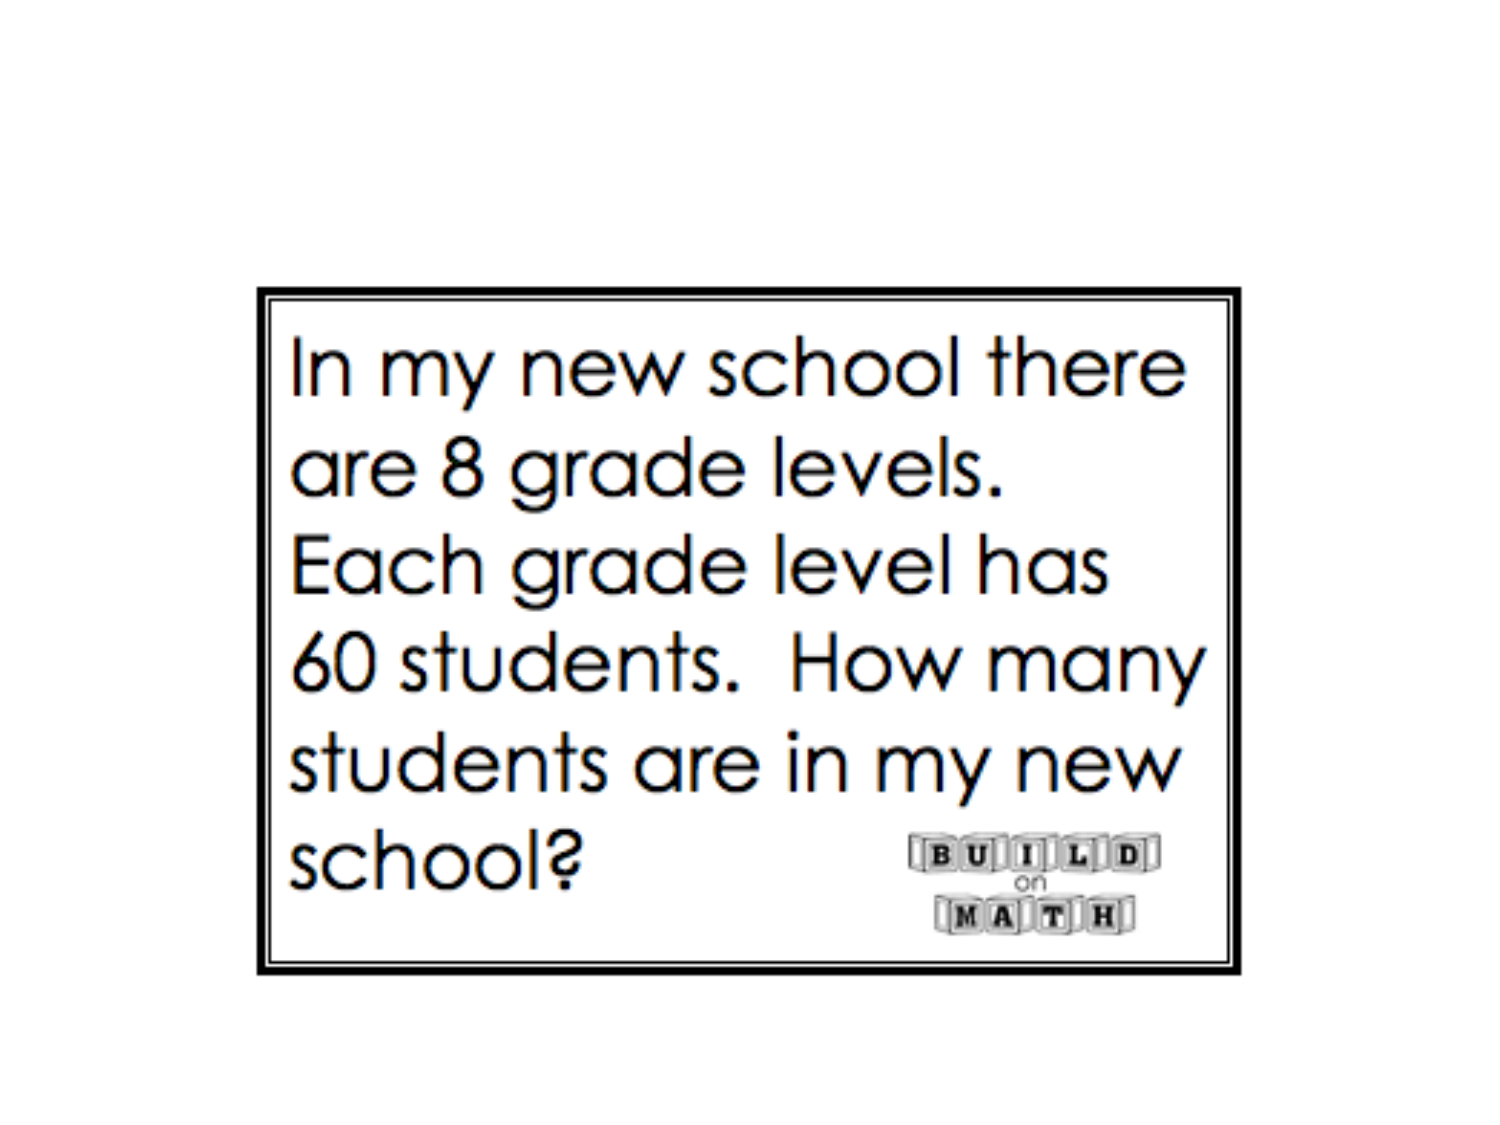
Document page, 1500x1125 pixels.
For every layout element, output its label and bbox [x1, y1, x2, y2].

list [74, 262, 1426, 1006]
